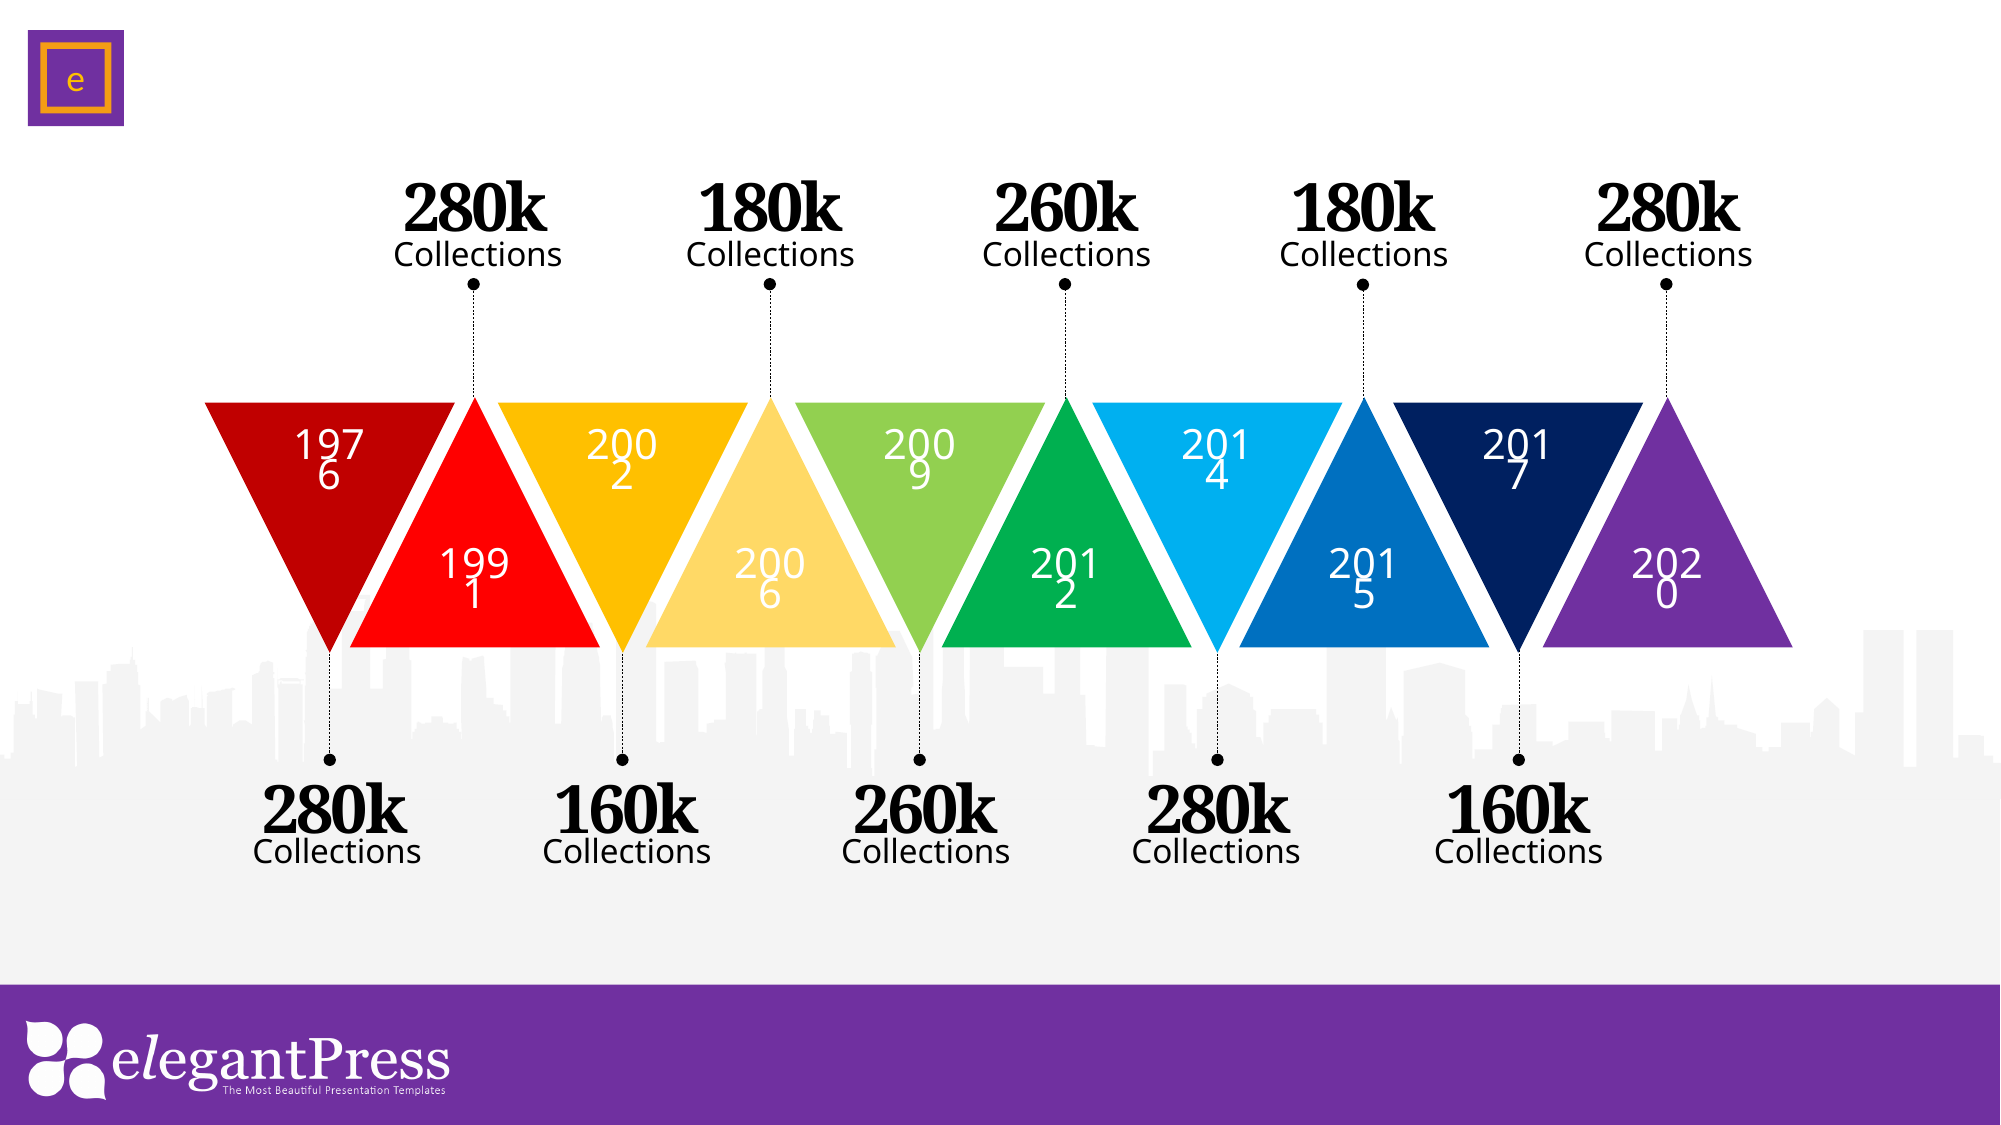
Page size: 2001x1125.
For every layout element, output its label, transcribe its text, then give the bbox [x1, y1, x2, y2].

text_box 280k [1581, 157, 1756, 225]
text_box 1976 [202, 401, 457, 655]
text_box Collections [1264, 225, 1464, 280]
text_box 280k [1131, 759, 1307, 822]
text_box 280k [388, 157, 564, 225]
text_box 160k [1431, 759, 1607, 822]
text_box 2002 [496, 401, 750, 655]
text_box 2006 [643, 394, 898, 649]
text_box 180k [683, 157, 858, 225]
text_box 1991 [348, 394, 602, 649]
text_box Collections [237, 822, 437, 878]
text_box 2012 [939, 394, 1194, 649]
text_box Collections [826, 822, 1026, 878]
text_box Collections [1419, 822, 1619, 878]
text_box Collections [967, 225, 1167, 280]
picture [17, 1012, 454, 1111]
text_box Collections [1116, 822, 1316, 878]
text_box 260k [979, 157, 1154, 225]
text_box Collections [1568, 225, 1768, 280]
text_box 260k [838, 759, 1014, 822]
text_box Collections [527, 822, 727, 878]
text_box 2015 [1237, 394, 1492, 649]
text_box 180k [1276, 157, 1452, 225]
text_box 2014 [1090, 401, 1345, 655]
text_box 2009 [793, 401, 1047, 656]
text_box 2017 [1391, 401, 1645, 655]
text_box 2020 [1540, 394, 1795, 649]
text_box 160k [539, 759, 715, 822]
text_box Collections [378, 225, 578, 280]
text_box Collections [670, 225, 871, 280]
text_box 280k [248, 759, 423, 822]
